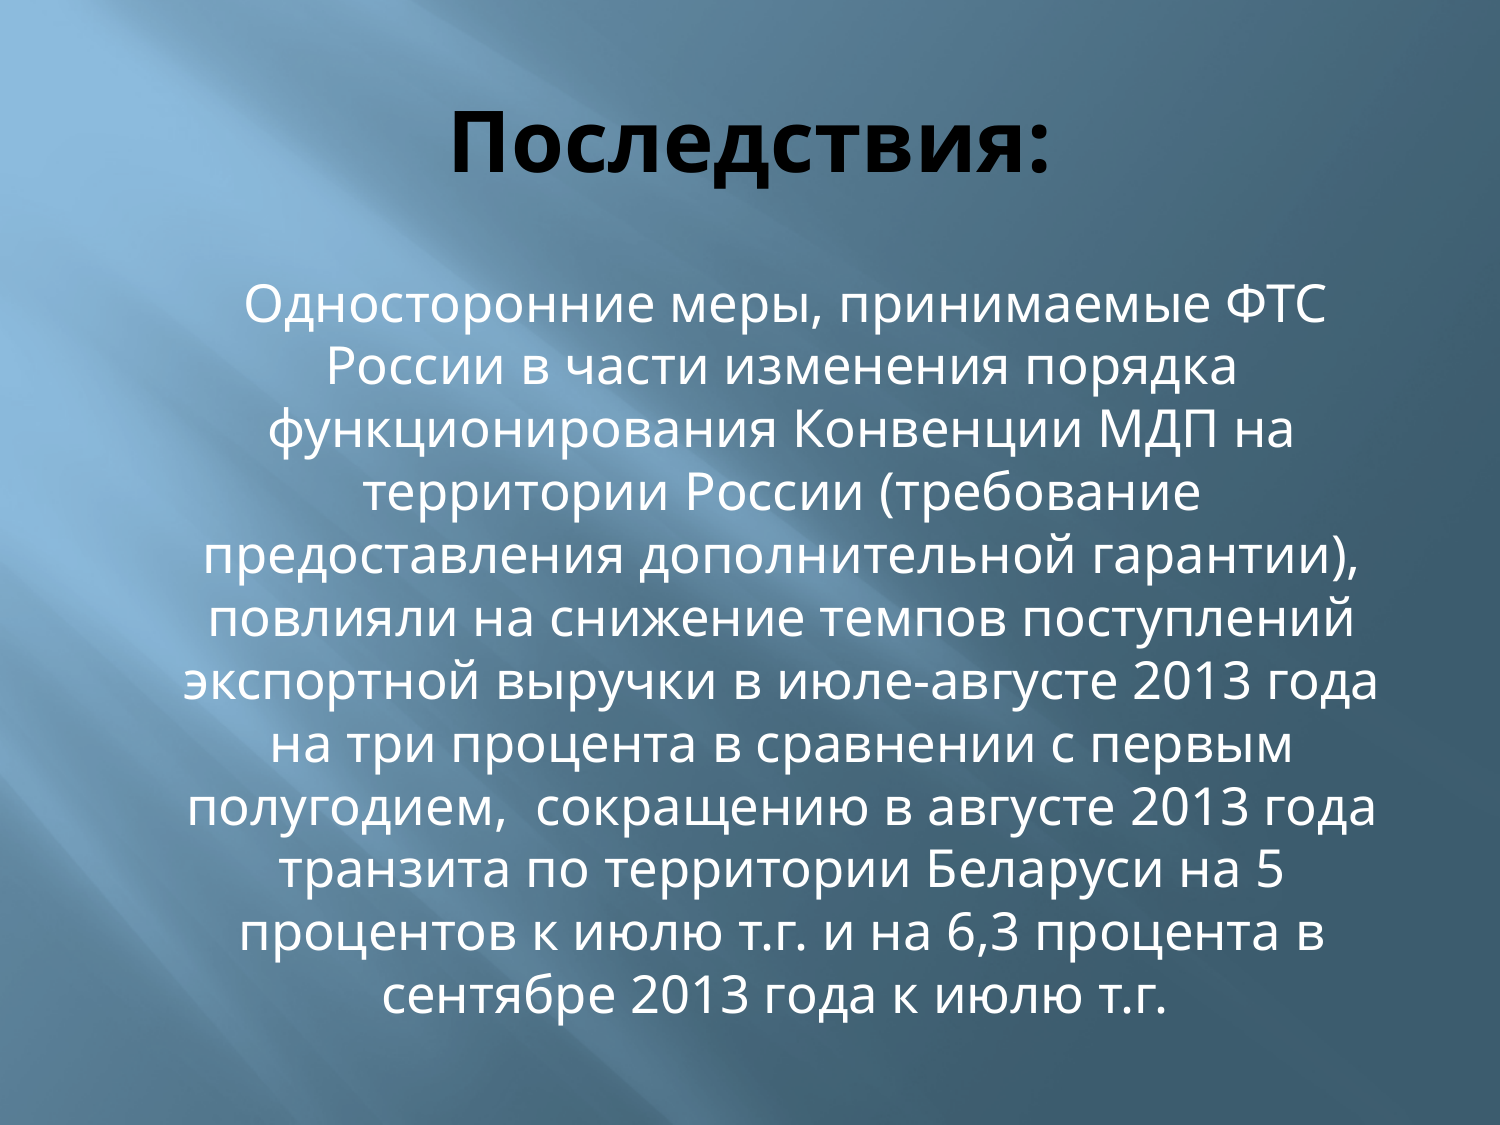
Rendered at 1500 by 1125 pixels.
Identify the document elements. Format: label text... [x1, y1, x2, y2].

list Односторонние меры, принимаемые ФТС России в части изменения порядка функционирования Конвенции МДП на территории России (требование предоставления дополнительной гарантии), повлияли на снижение темпов поступлений экспортной выручки в июле-августе 2013 года на три процента в сравнении с первым полугодием, сокращению в августе 2013 года транзита по территории Беларуси на 5 процентов к июлю т.г. и на 6,3 процента в сентябре 2013 года к июлю т.г. [58, 262, 1425, 1035]
title Последствия: [75, 45, 1425, 233]
